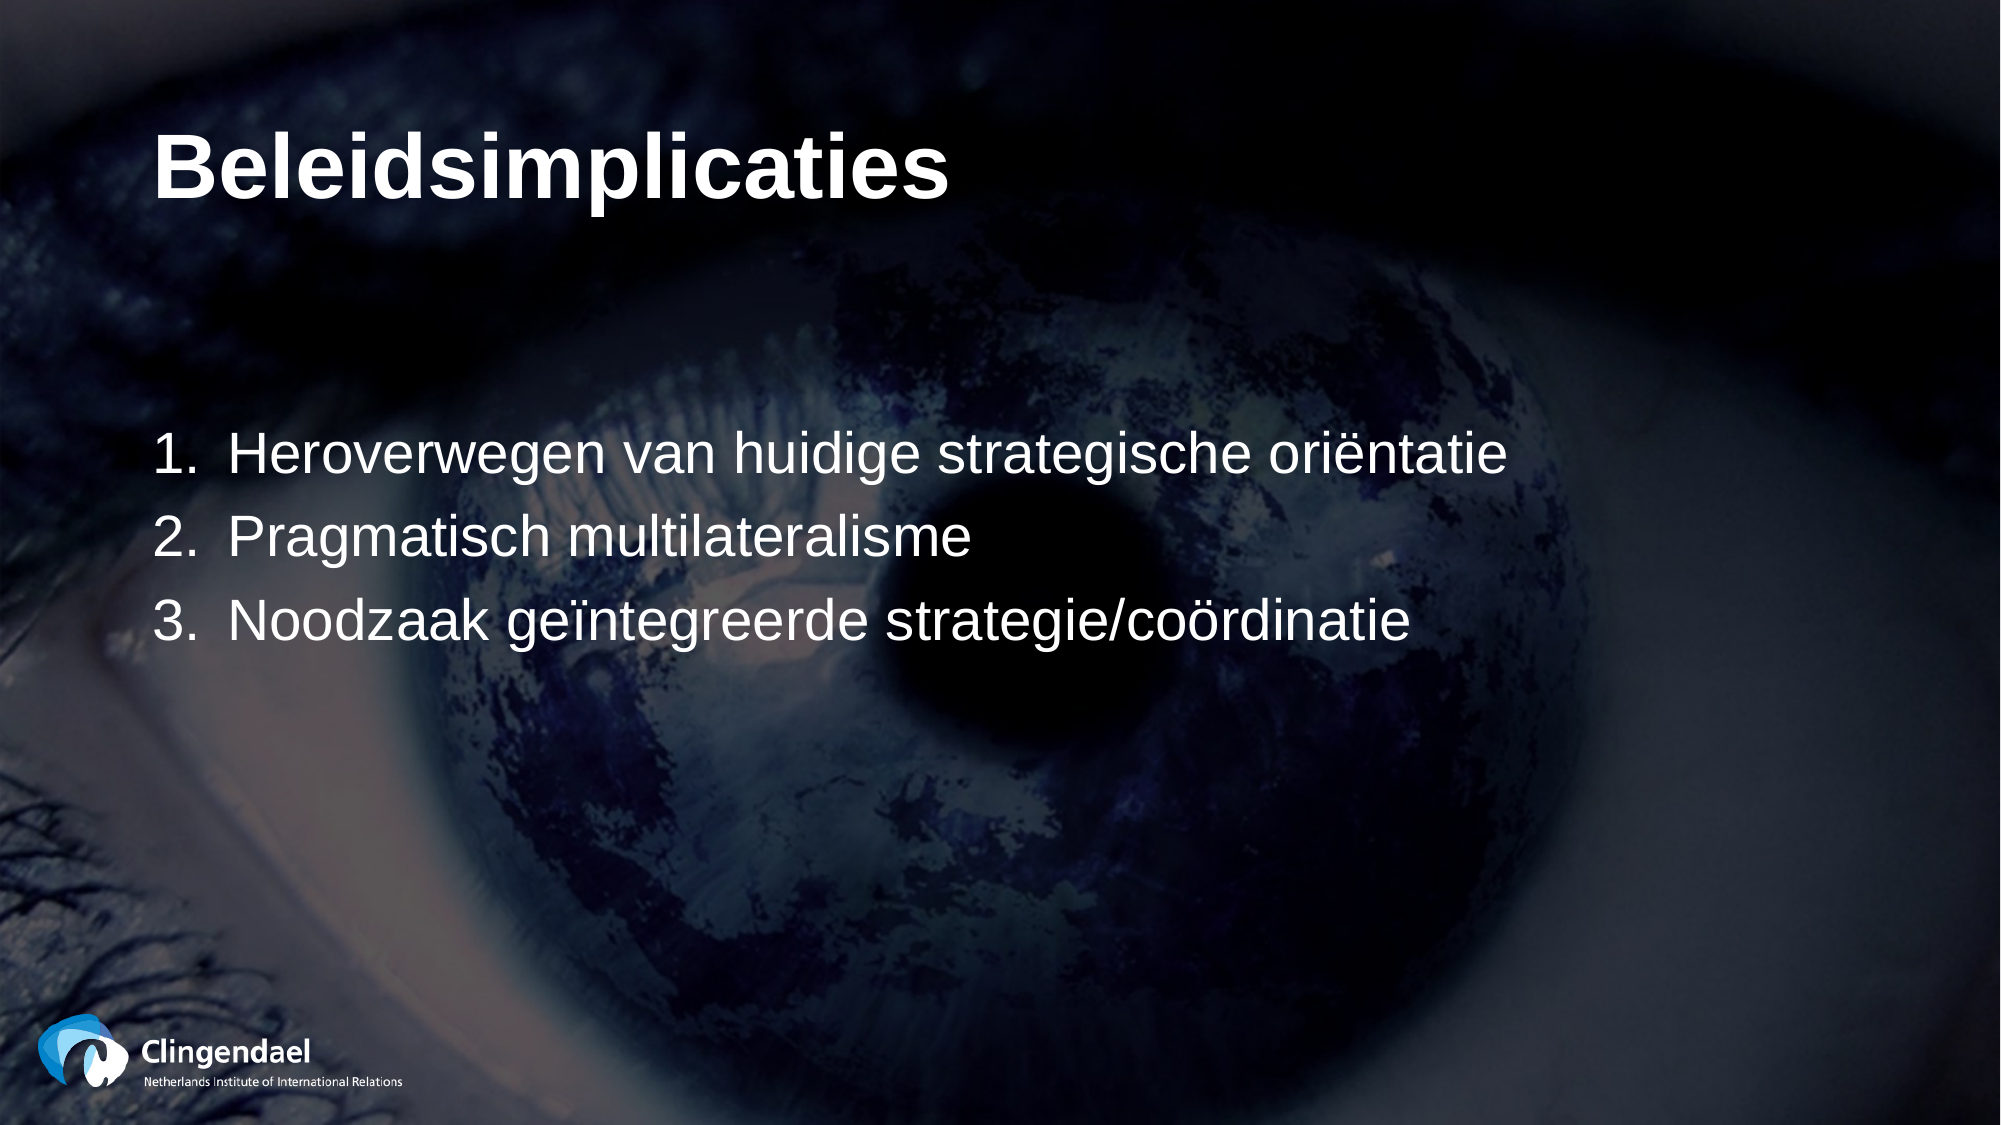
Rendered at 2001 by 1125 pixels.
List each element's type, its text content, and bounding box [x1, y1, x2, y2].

picture [0, 0, 2001, 1125]
title Beleidsimplicaties [137, 59, 1863, 278]
list Heroverwegen van huidige strategische oriëntatie Pragmatisch multilateralisme Noodzaak geïntegreerde strategie/coördinatie [137, 415, 1863, 907]
